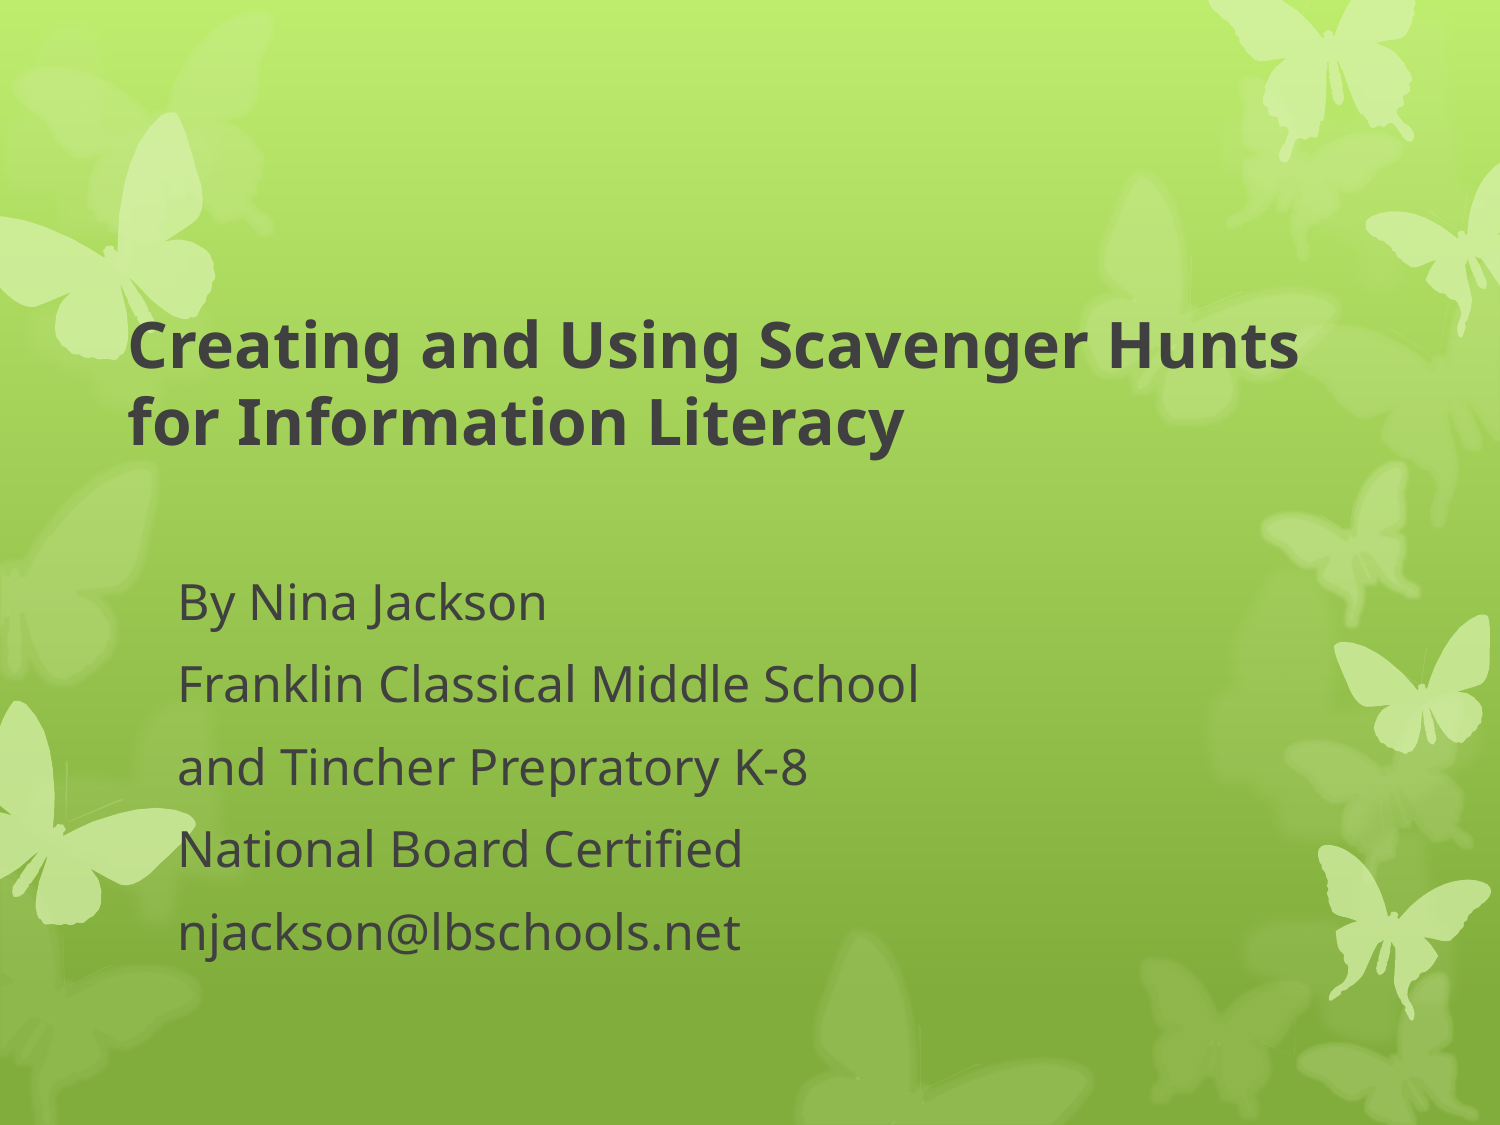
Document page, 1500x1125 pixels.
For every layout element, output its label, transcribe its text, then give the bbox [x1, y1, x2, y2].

subtitle By Nina Jackson Franklin Classical Middle School and Tincher Prepratory K-8 National Board Certified njackson@lbschools.net [162, 562, 1330, 704]
title Creating and Using Scavenger Hunts for Information Literacy [112, 224, 1388, 467]
